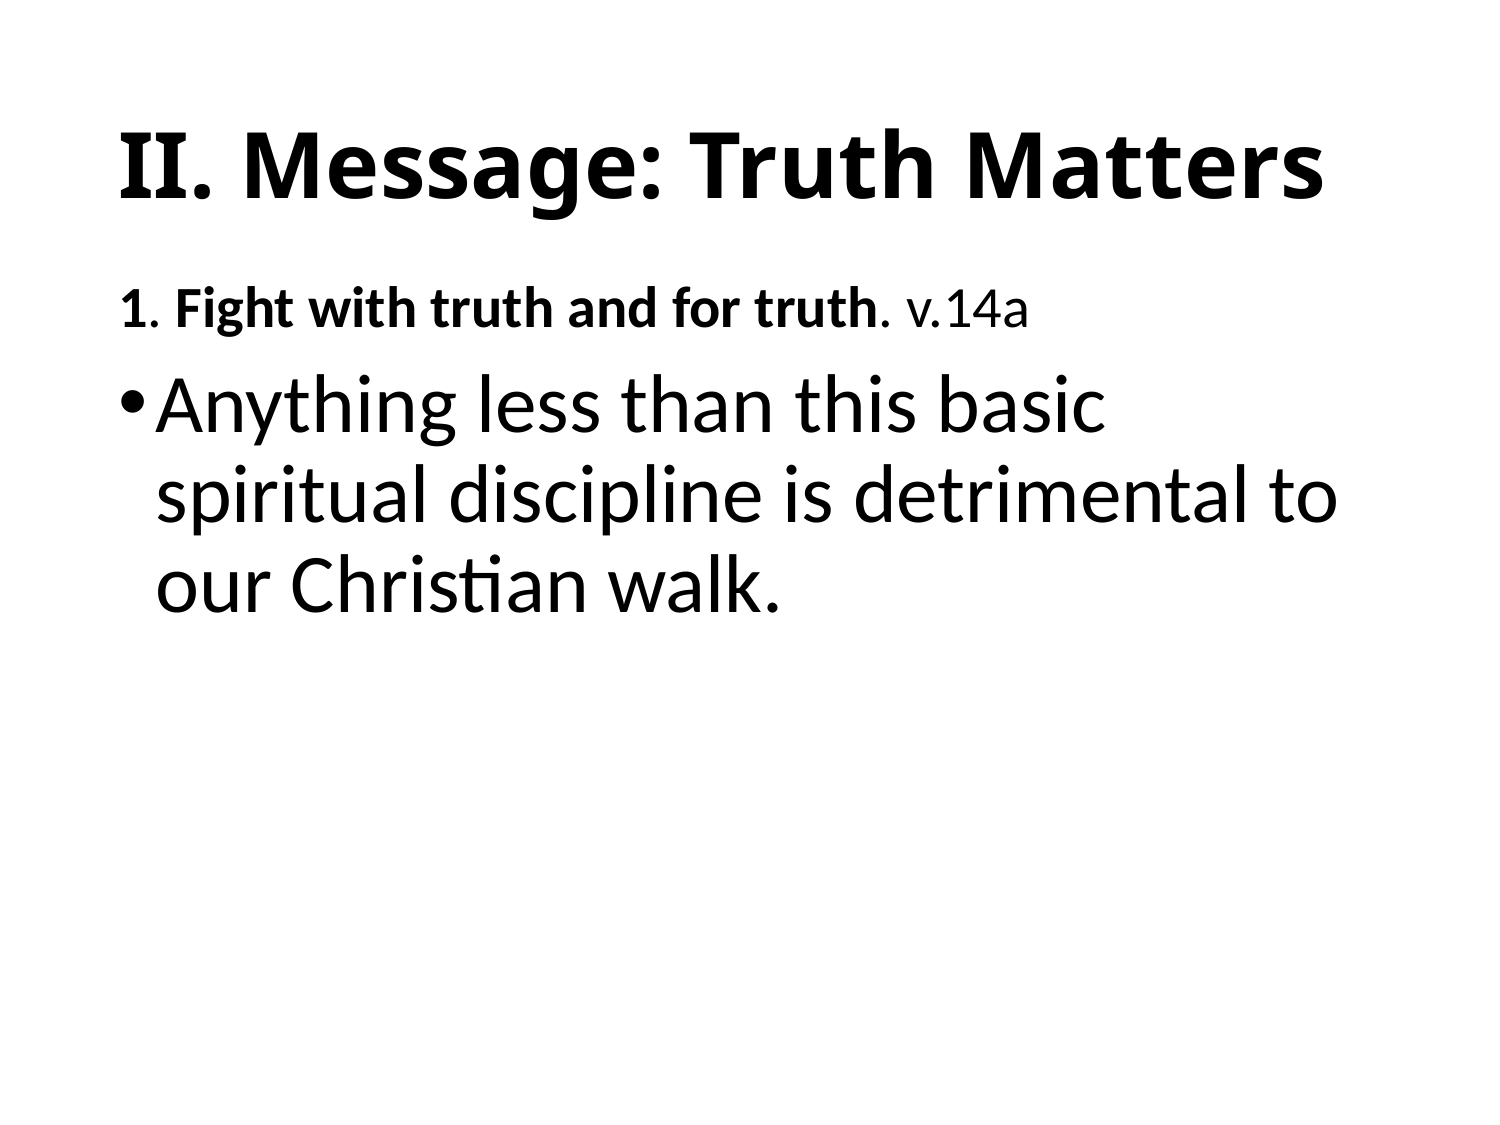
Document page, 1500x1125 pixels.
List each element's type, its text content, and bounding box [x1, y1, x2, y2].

list 1. Fight with truth and for truth. v.14a Anything less than this basic spiritual discipline is detrimental to our Christian walk. [103, 269, 1397, 983]
title II. Message: Truth Matters [103, 59, 1397, 269]
